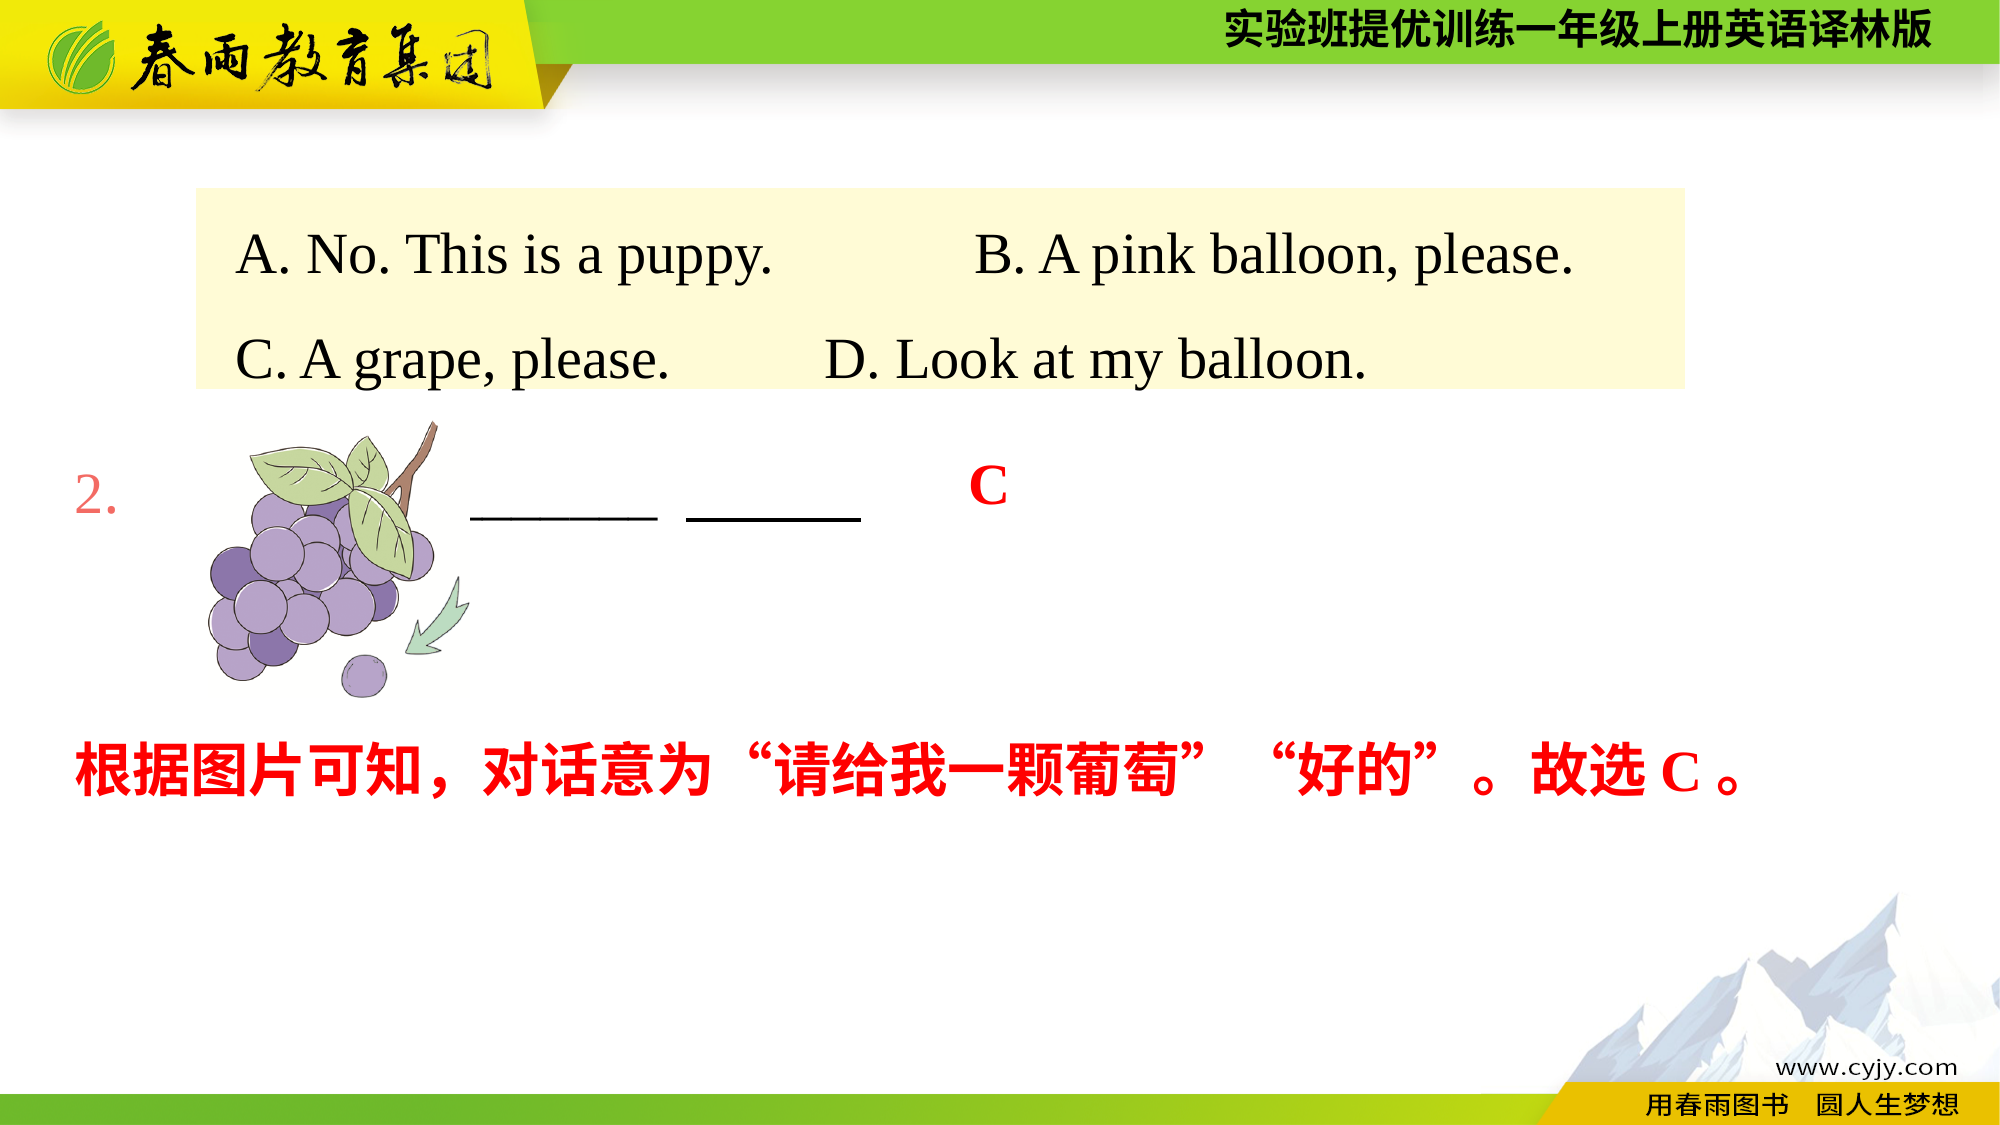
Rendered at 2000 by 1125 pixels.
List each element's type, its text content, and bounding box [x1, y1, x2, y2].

picture [0, 0, 2000, 1125]
text_box 根据图片可知，对话意为“请给我一颗葡萄”“好的”。故选C。 [59, 691, 1944, 811]
text_box 2. A： __________ B： OK. [59, 412, 1944, 638]
list A. No. This is a puppy. B. A pink balloon, please. C. A grape, please. D. Look at my balloon. [59, 172, 1944, 400]
text_box C [953, 438, 1025, 524]
